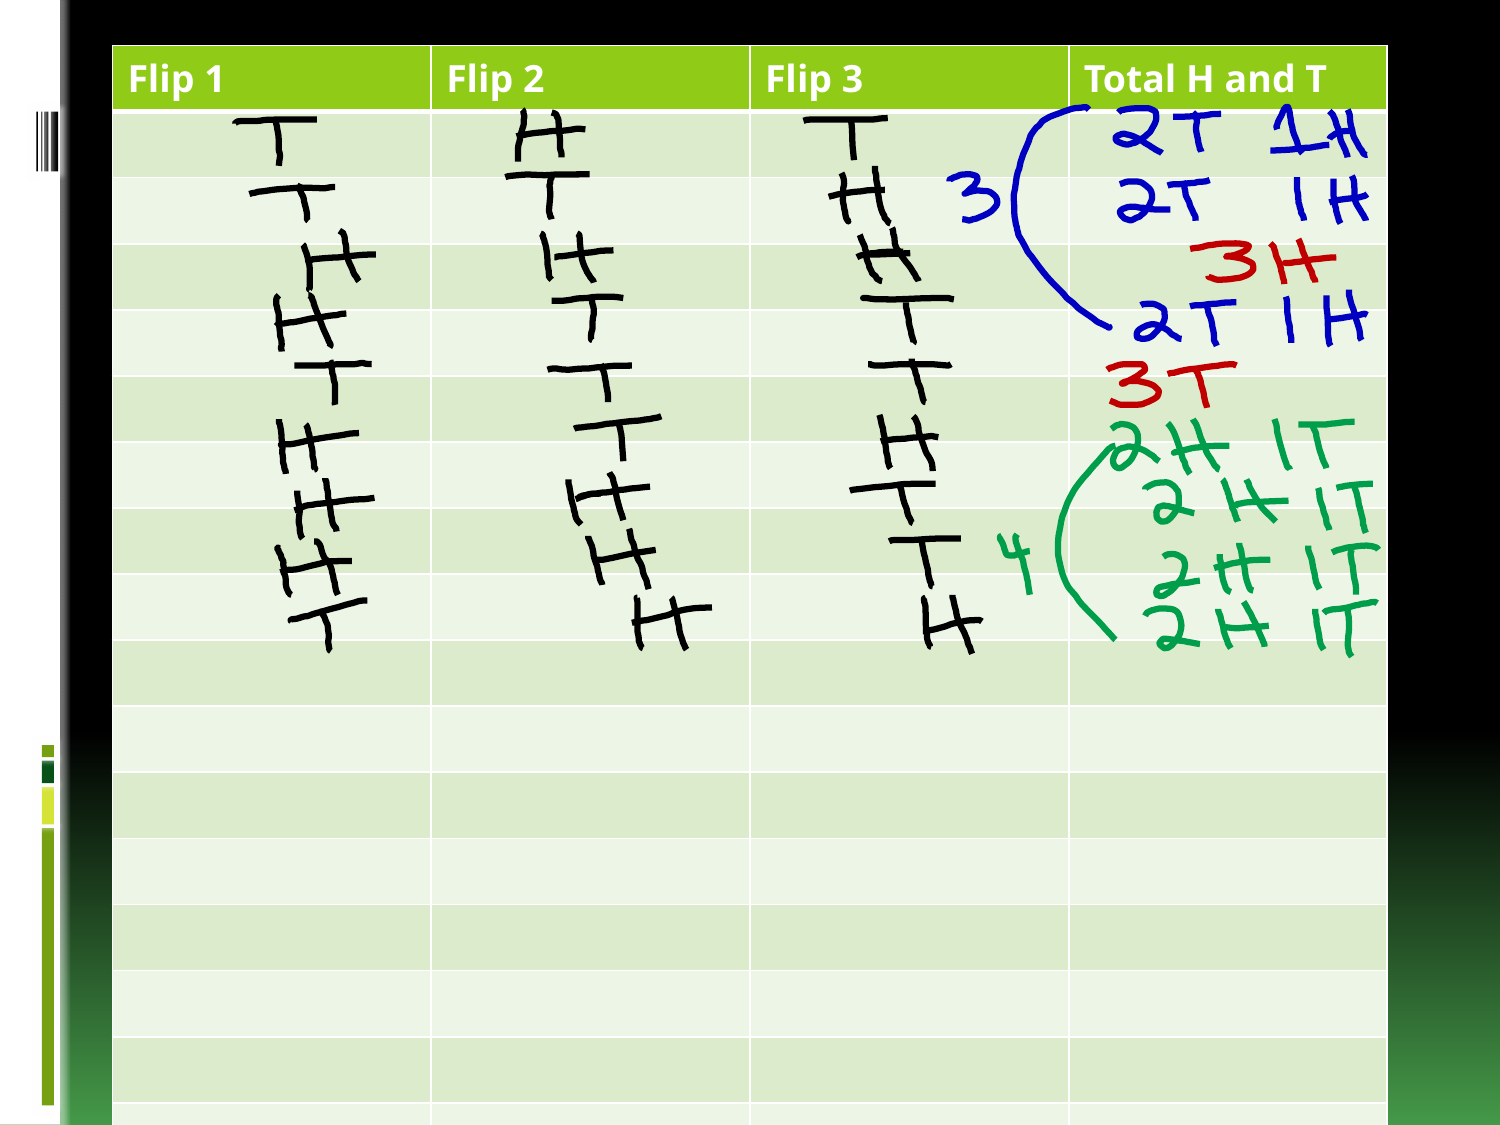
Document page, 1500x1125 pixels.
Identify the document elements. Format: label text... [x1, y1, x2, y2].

text_box [1331, 544, 1380, 554]
text_box [862, 297, 955, 301]
table_header Flip 2 [432, 46, 749, 109]
text_box [608, 472, 617, 489]
table_cell [432, 905, 749, 970]
text_box [618, 421, 625, 462]
table_cell [113, 773, 430, 838]
text_box [519, 108, 526, 134]
text_box [1167, 182, 1183, 187]
text_box [1217, 608, 1232, 649]
table_cell [751, 509, 1063, 573]
text_box [325, 565, 339, 596]
table_cell [1116, 575, 1386, 639]
text_box [302, 243, 311, 291]
text_box [599, 485, 651, 495]
text_box [308, 441, 317, 471]
text_box [1353, 199, 1367, 221]
text_box [1194, 369, 1208, 408]
text_box [304, 423, 311, 439]
text_box [590, 297, 595, 342]
table_cell [751, 971, 1068, 1036]
text_box [554, 249, 614, 259]
text_box [1328, 110, 1340, 131]
text_box [920, 439, 934, 472]
text_box [275, 312, 347, 327]
text_box [277, 118, 317, 122]
text_box [1314, 608, 1325, 651]
text_box [1323, 606, 1346, 614]
text_box [865, 257, 883, 283]
text_box [1242, 601, 1258, 626]
text_box [279, 432, 360, 447]
text_box [575, 492, 601, 501]
text_box [1270, 143, 1330, 152]
table_cell [1116, 443, 1386, 507]
text_box [249, 186, 299, 195]
table_cell [432, 311, 749, 375]
table_cell [751, 707, 1068, 771]
text_box [900, 482, 936, 487]
text_box [1056, 444, 1117, 641]
text_box [283, 572, 292, 596]
text_box [338, 229, 349, 255]
text_box [1234, 499, 1289, 508]
text_box [925, 632, 932, 648]
text_box [317, 319, 332, 348]
text_box [1259, 504, 1277, 523]
table_cell [1070, 443, 1133, 493]
table_cell [1070, 905, 1386, 970]
text_box [1020, 545, 1030, 554]
table_cell [751, 311, 1068, 375]
table_header Flip 3 [751, 46, 1068, 109]
text_box [1119, 180, 1171, 222]
text_box [1284, 296, 1293, 343]
text_box [1353, 485, 1367, 534]
text_box [1218, 554, 1223, 565]
table_cell [432, 178, 749, 243]
text_box [959, 625, 974, 655]
table_cell [432, 575, 749, 639]
text_box [621, 415, 662, 424]
text_box [276, 546, 286, 569]
table_cell [113, 575, 430, 639]
table_cell [1070, 377, 1386, 441]
text_box [1348, 289, 1356, 315]
text_box [556, 132, 563, 158]
text_box [540, 232, 553, 281]
table_header Flip 1 [113, 46, 430, 109]
text_box [1317, 487, 1331, 531]
table_cell [432, 1104, 749, 1125]
text_box [1325, 295, 1329, 318]
text_box [275, 118, 281, 166]
table_cell [1070, 592, 1112, 639]
text_box [1206, 302, 1218, 347]
text_box [888, 538, 920, 543]
text_box [878, 414, 886, 439]
text_box [1213, 558, 1271, 569]
text_box [628, 528, 637, 551]
text_box [1328, 129, 1352, 140]
text_box [551, 295, 624, 302]
text_box [548, 174, 553, 220]
table_cell [751, 839, 1068, 904]
text_box [334, 361, 372, 366]
text_box [234, 118, 275, 124]
text_box [923, 537, 961, 541]
text_box [573, 421, 618, 430]
text_box [320, 613, 332, 652]
table_cell [113, 839, 430, 904]
text_box [587, 535, 604, 586]
table_cell [1070, 641, 1386, 705]
table_cell [113, 641, 430, 705]
text_box [1333, 202, 1342, 224]
text_box [576, 232, 584, 252]
table_cell [113, 178, 430, 243]
table_cell [113, 443, 430, 507]
text_box [998, 534, 1018, 557]
text_box [1189, 242, 1255, 281]
text_box [299, 183, 309, 222]
text_box [635, 554, 650, 590]
table_cell [113, 1038, 430, 1102]
table_cell [1070, 773, 1386, 838]
text_box [1106, 363, 1160, 406]
text_box [876, 191, 891, 225]
text_box [1014, 533, 1031, 595]
text_box [1209, 301, 1237, 306]
text_box [1269, 242, 1286, 285]
text_box [898, 483, 914, 524]
table_cell [751, 641, 1068, 705]
table_cell [1070, 971, 1386, 1036]
table_header Total H and T [1070, 46, 1386, 109]
text_box [1189, 303, 1206, 308]
table_cell [751, 1038, 1068, 1102]
table_cell [751, 245, 1068, 309]
text_box [1012, 106, 1111, 329]
text_box [670, 596, 677, 611]
text_box [1349, 549, 1357, 595]
text_box [1350, 175, 1358, 196]
text_box [1245, 479, 1261, 501]
text_box [1173, 444, 1230, 454]
text_box [603, 364, 632, 368]
text_box [328, 505, 338, 532]
table_cell [113, 311, 430, 375]
text_box [1275, 105, 1300, 147]
text_box [848, 117, 855, 161]
text_box [297, 510, 304, 540]
text_box [1306, 262, 1317, 283]
table_cell [113, 905, 430, 970]
text_box [1325, 312, 1368, 322]
text_box [866, 249, 904, 256]
table_cell [432, 114, 749, 177]
text_box [1296, 177, 1305, 221]
table_cell [1070, 1038, 1386, 1102]
text_box [899, 255, 920, 282]
text_box [279, 560, 352, 574]
text_box [547, 366, 601, 371]
table_cell [751, 114, 1051, 177]
text_box [1273, 418, 1291, 470]
text_box [1329, 193, 1368, 204]
text_box [1166, 422, 1181, 450]
text_box [1336, 482, 1373, 489]
text_box [1204, 449, 1220, 471]
text_box [1354, 317, 1363, 341]
table_cell [1070, 1104, 1386, 1125]
table_cell [751, 178, 1021, 243]
table_cell [432, 641, 749, 705]
table_cell [113, 707, 430, 771]
table_cell [1070, 707, 1386, 771]
table_cell [751, 773, 1068, 838]
text_box [1192, 111, 1203, 153]
text_box [858, 234, 868, 253]
text_box [922, 596, 930, 630]
text_box [803, 118, 849, 122]
text_box [840, 172, 846, 192]
text_box [905, 302, 915, 344]
text_box [595, 548, 656, 562]
table_cell [1116, 509, 1386, 573]
text_box [516, 137, 522, 162]
table_cell [432, 509, 749, 573]
text_box [1144, 481, 1195, 523]
text_box [296, 490, 301, 507]
text_box [841, 195, 850, 223]
text_box [1326, 321, 1332, 347]
text_box [1182, 180, 1197, 221]
text_box [912, 415, 922, 436]
table_cell [751, 377, 1068, 441]
text_box [1155, 553, 1200, 598]
text_box [324, 478, 331, 501]
text_box [1114, 107, 1163, 154]
table_cell [113, 971, 430, 1036]
text_box [1135, 302, 1182, 340]
table_cell [432, 773, 749, 838]
text_box [1242, 564, 1254, 592]
table_cell [1096, 178, 1386, 243]
text_box [567, 479, 582, 526]
table_cell [432, 839, 749, 904]
text_box [600, 363, 609, 403]
text_box [1311, 426, 1328, 469]
text_box [635, 596, 640, 620]
text_box [1221, 478, 1239, 522]
table_cell [1070, 839, 1386, 904]
text_box [1298, 420, 1355, 426]
text_box [307, 253, 376, 262]
text_box [1297, 238, 1307, 259]
text_box [868, 363, 911, 367]
text_box [551, 111, 560, 129]
text_box [636, 623, 644, 650]
table_cell [1090, 114, 1386, 177]
table_cell [751, 905, 1068, 970]
text_box [1349, 600, 1378, 609]
text_box [1284, 256, 1337, 264]
text_box [675, 615, 688, 651]
text_box [314, 540, 329, 561]
text_box [294, 363, 330, 367]
table_cell [751, 1104, 1068, 1125]
text_box [505, 173, 590, 179]
text_box [1167, 363, 1237, 375]
table_cell [1102, 245, 1386, 309]
text_box [1225, 624, 1269, 630]
text_box [910, 358, 926, 404]
text_box [874, 165, 881, 189]
text_box [516, 127, 586, 138]
table_cell [113, 1104, 430, 1125]
text_box [1144, 607, 1201, 650]
text_box [1346, 109, 1368, 156]
text_box [891, 227, 904, 250]
text_box [302, 186, 336, 190]
text_box [615, 492, 625, 521]
table_cell [113, 377, 430, 441]
text_box [922, 619, 983, 633]
text_box [849, 483, 898, 492]
text_box [1346, 606, 1353, 658]
text_box [346, 258, 360, 282]
text_box [948, 173, 999, 222]
table_cell [432, 245, 749, 309]
table_cell [751, 575, 1068, 639]
text_box [1180, 452, 1191, 475]
text_box [281, 446, 287, 474]
text_box [1256, 628, 1266, 647]
text_box [1307, 545, 1321, 590]
text_box [1192, 418, 1207, 445]
text_box [580, 255, 595, 283]
table_cell [432, 377, 749, 441]
text_box [1238, 542, 1245, 560]
table_cell [432, 1038, 749, 1102]
text_box [951, 594, 961, 621]
text_box [828, 188, 885, 198]
text_box [278, 326, 283, 352]
text_box [852, 117, 888, 121]
text_box [1185, 179, 1211, 185]
text_box [880, 435, 939, 443]
table_cell [113, 245, 430, 309]
text_box [277, 419, 284, 443]
text_box [1110, 422, 1160, 470]
table_cell [432, 443, 749, 507]
text_box [294, 496, 375, 512]
table_cell [432, 971, 749, 1036]
text_box [920, 538, 933, 588]
text_box [631, 606, 712, 624]
text_box [1339, 135, 1349, 158]
text_box [1220, 567, 1232, 593]
table_cell [113, 509, 430, 573]
text_box [856, 252, 911, 259]
text_box [330, 361, 337, 406]
text_box [275, 294, 281, 323]
text_box [289, 599, 368, 623]
table_cell [113, 114, 430, 177]
table_cell [751, 443, 1068, 507]
table_cell [432, 707, 749, 771]
text_box [1197, 112, 1222, 117]
text_box [914, 363, 952, 367]
text_box [884, 442, 892, 469]
text_box [1332, 178, 1337, 199]
table_cell [1070, 311, 1386, 375]
text_box [308, 294, 320, 316]
